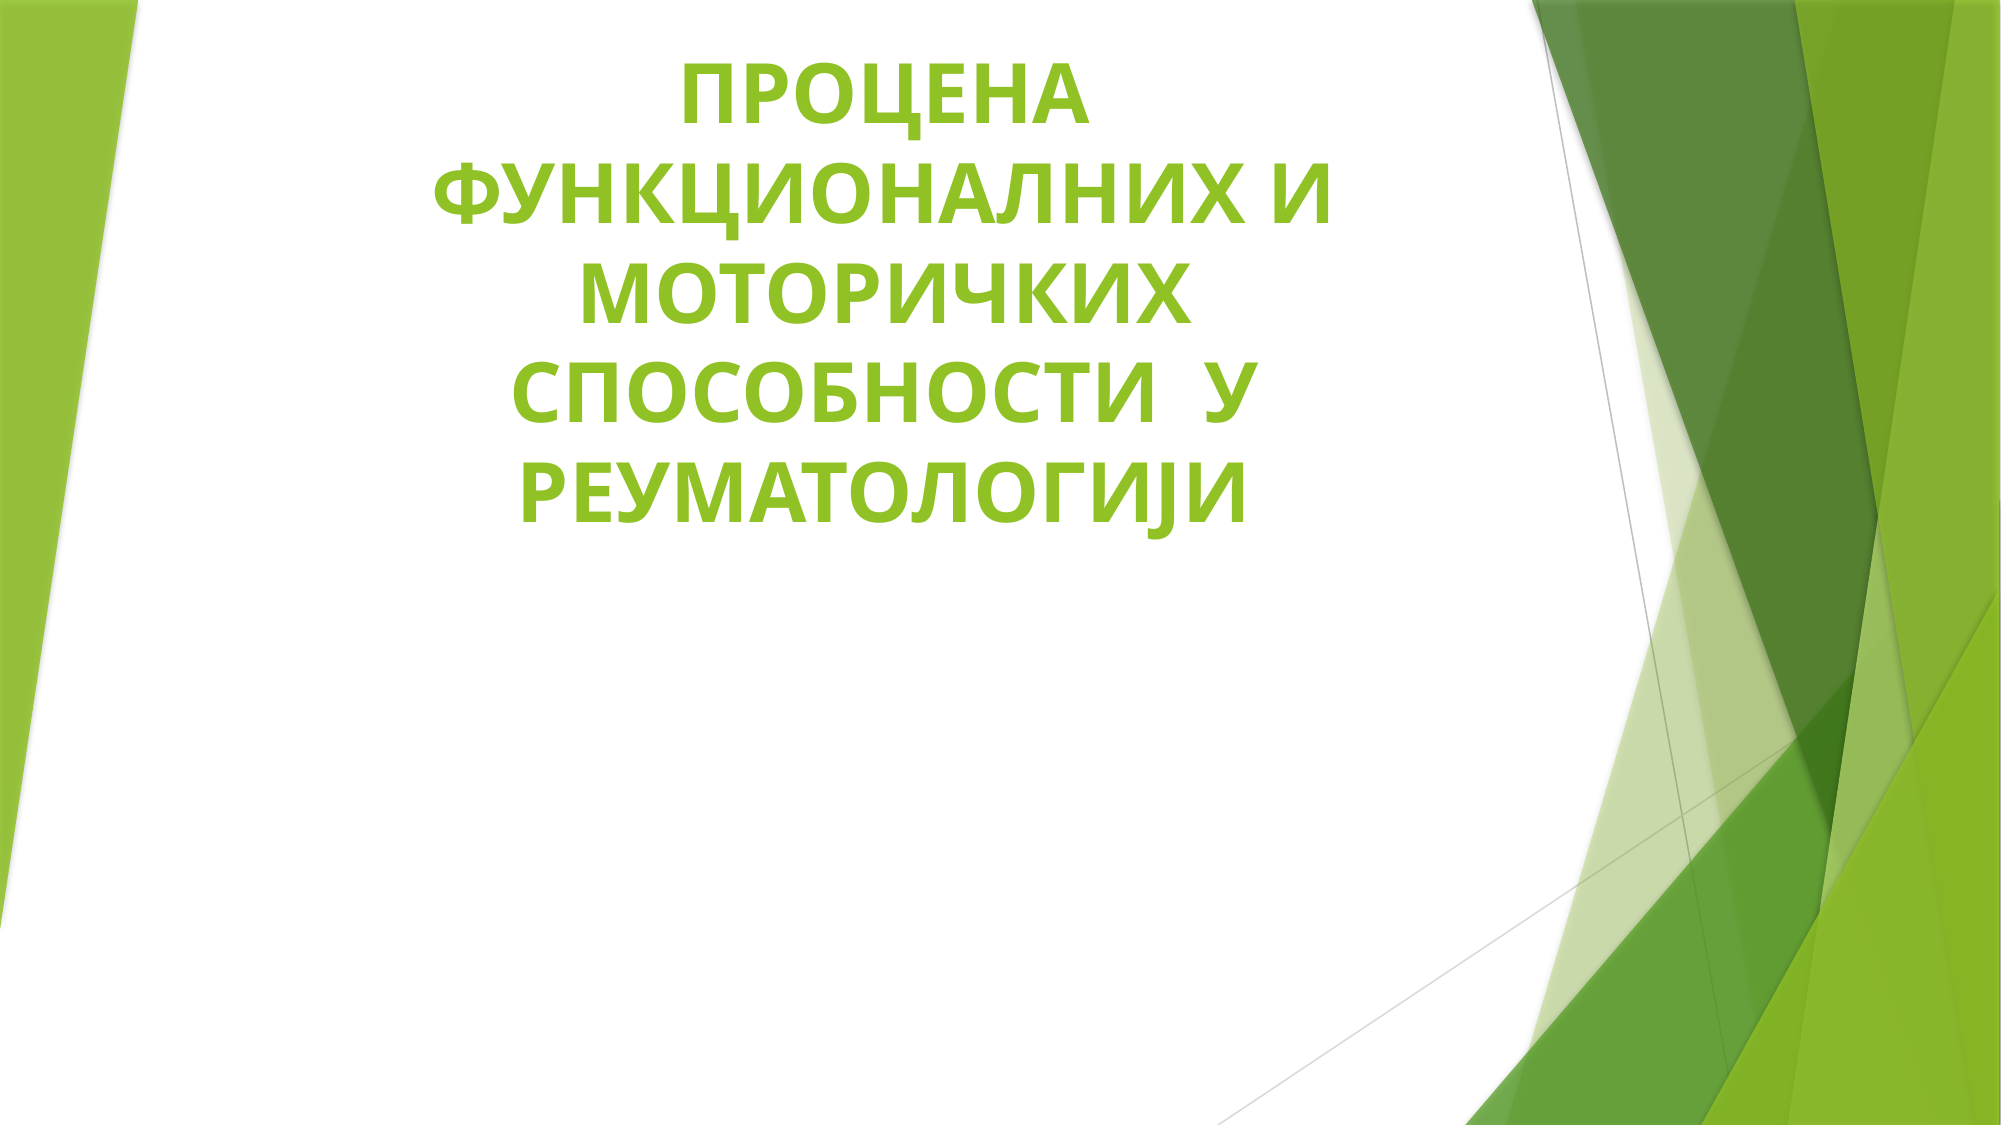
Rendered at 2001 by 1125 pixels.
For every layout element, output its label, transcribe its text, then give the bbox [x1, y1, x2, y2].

title ПРОЦЕНА ФУНКЦИОНАЛНИХ И МОТОРИЧКИХ СПОСОБНОСТИ У РЕУМАТОЛОГИЈИ [247, 169, 1522, 548]
